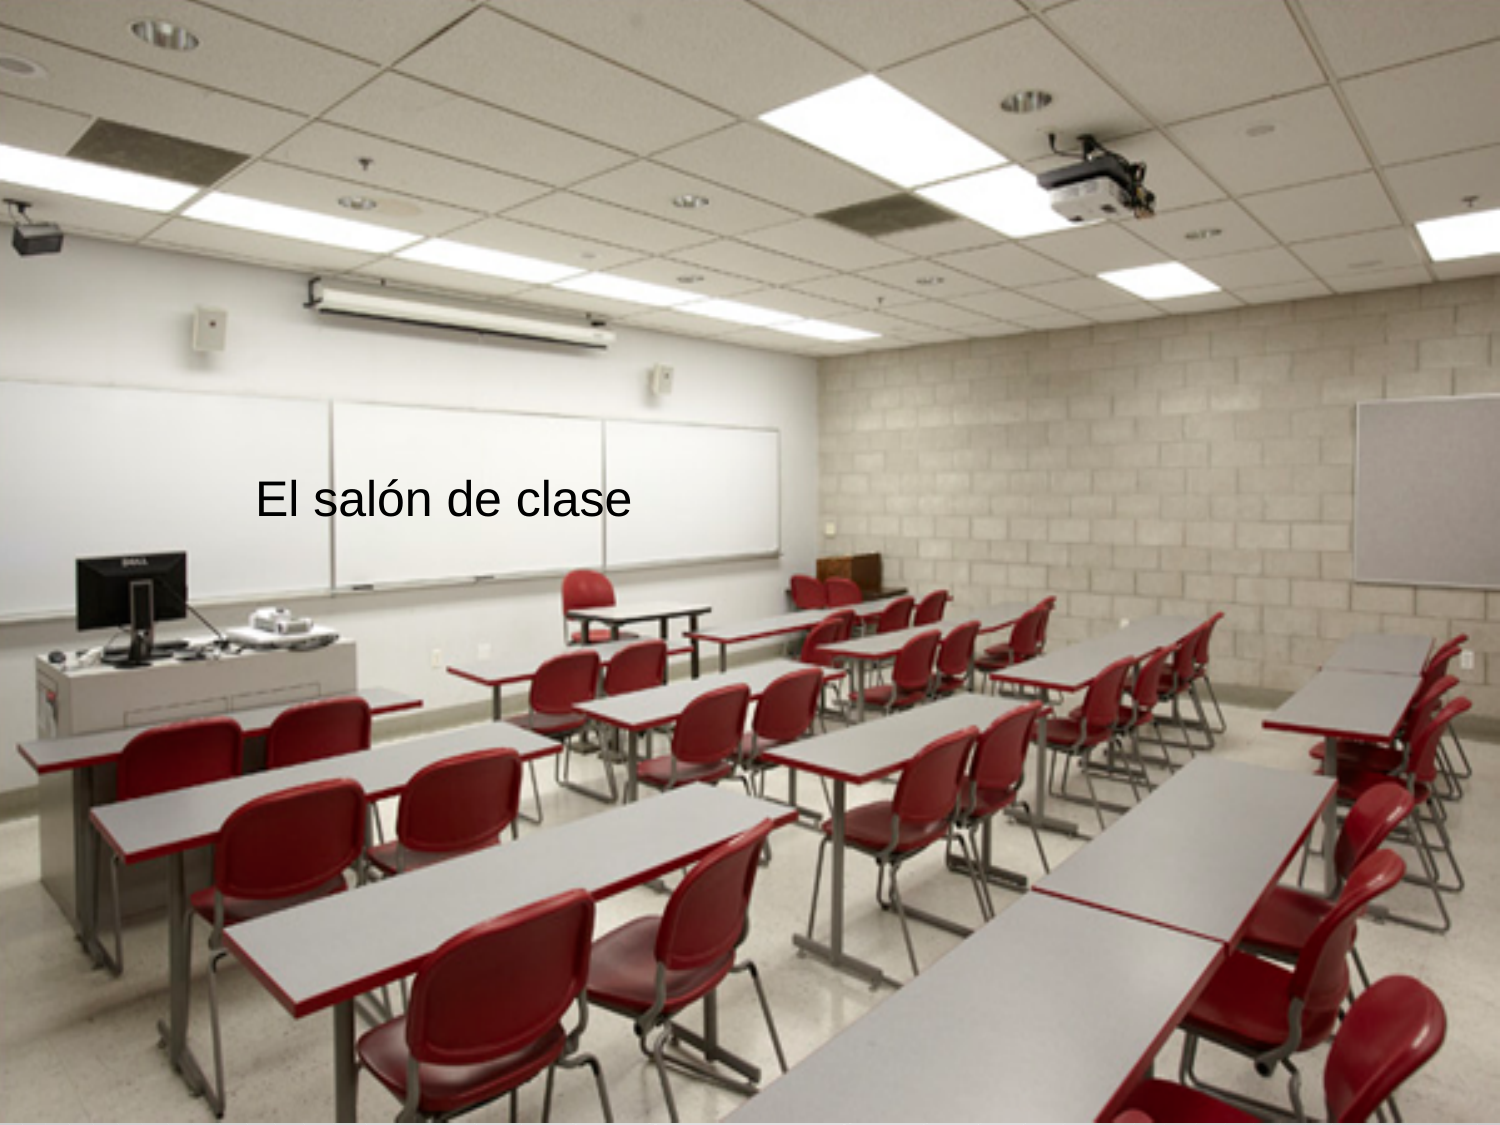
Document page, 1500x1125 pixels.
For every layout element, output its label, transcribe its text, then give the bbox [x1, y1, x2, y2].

text_box El salón de clase [70, 426, 787, 574]
text_box [0, 0, 1500, 1123]
